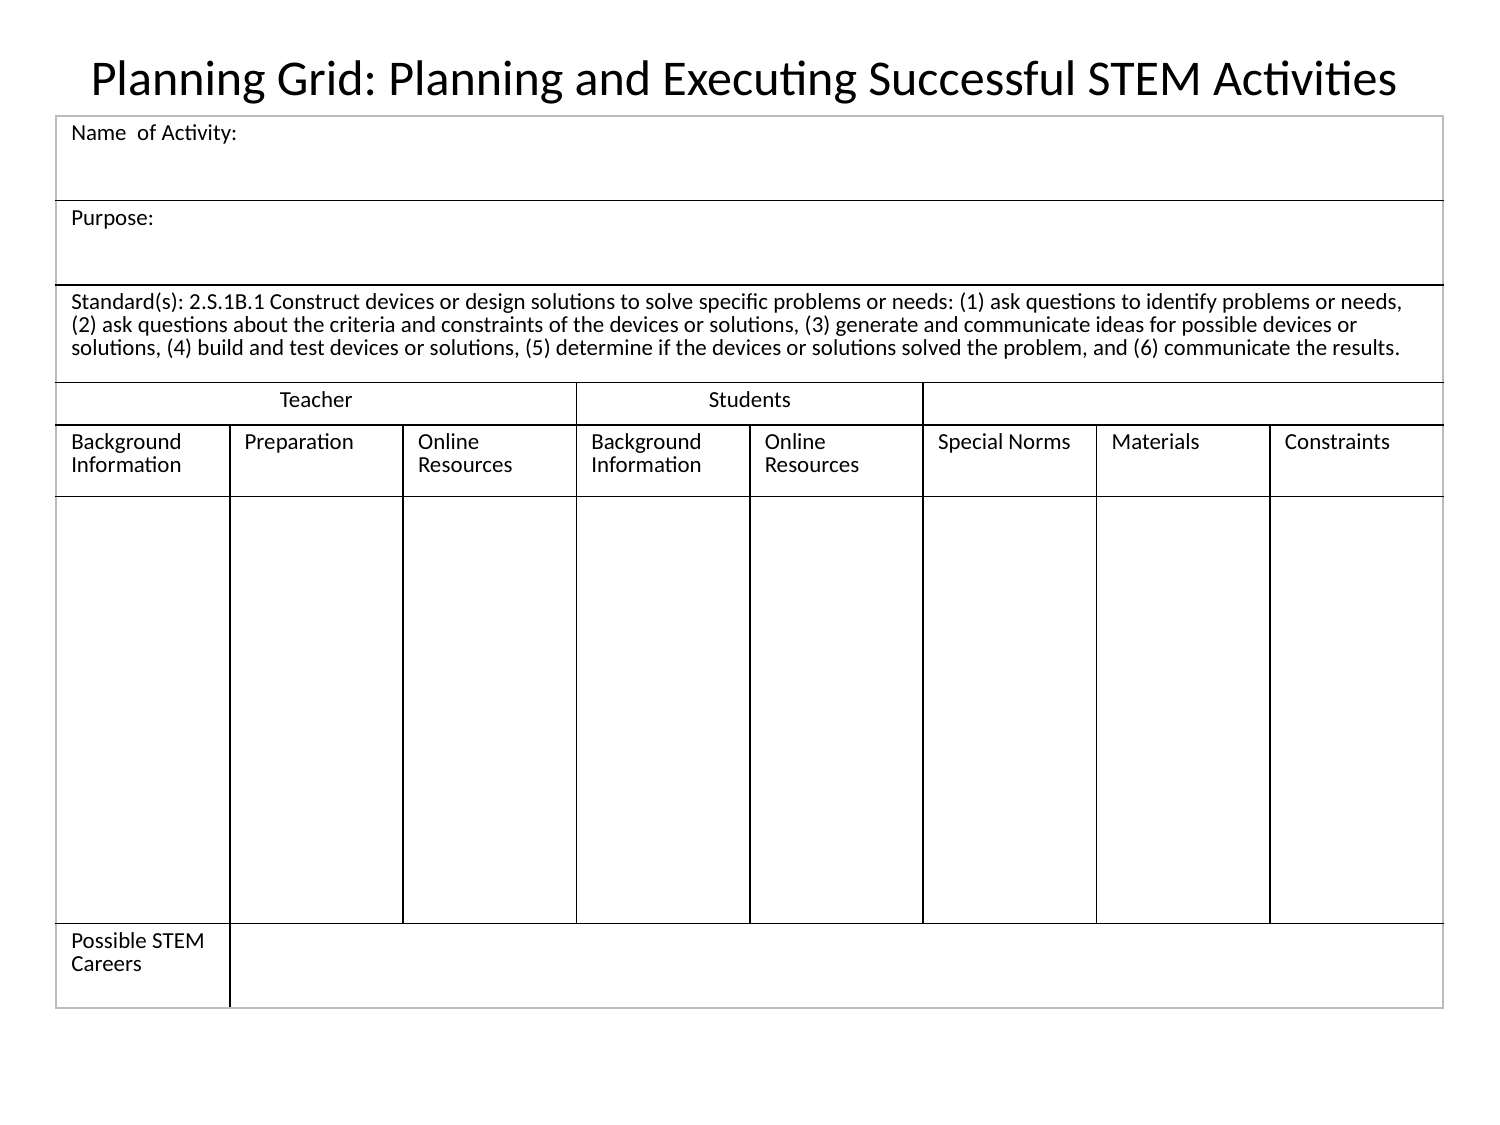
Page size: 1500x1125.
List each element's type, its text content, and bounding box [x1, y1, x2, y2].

table_cell [577, 497, 749, 923]
table_cell [404, 497, 576, 923]
table_header Name of Activity: [57, 117, 1442, 200]
table_cell [57, 497, 229, 923]
table_cell Constraints [1271, 426, 1442, 496]
table_cell Purpose: [57, 201, 1442, 284]
table_cell Standard(s): 2.S.1B.1 Construct devices or design solutions to solve specific problems or needs: (1) ask questions to identify problems or needs, (2) ask questions about the criteria and constraints of the devices or solutions, (3) generate and communicate ideas for possible devices or solutions, (4) build and test devices or solutions, (5) determine if the devices or solutions solved the problem, and (6) communicate the results. [57, 286, 1442, 382]
table_cell Preparation [231, 426, 402, 496]
table_cell [231, 497, 402, 923]
table_cell Students [577, 383, 922, 424]
table_cell Materials [1097, 426, 1269, 496]
table_cell [924, 383, 1442, 424]
table_cell Online Resources [751, 426, 922, 496]
table_cell Background Information [57, 426, 229, 496]
table_cell Online Resources [404, 426, 576, 496]
text_box Planning Grid: Planning and Executing Successful STEM Activities [0, 37, 1500, 113]
table_cell Special Norms [924, 426, 1096, 496]
table_cell [231, 924, 1442, 1007]
table_cell [1271, 497, 1442, 923]
table_cell Teacher [57, 383, 576, 424]
table_cell Background Information [577, 426, 749, 496]
table_cell [924, 497, 1096, 923]
table_cell [751, 497, 922, 923]
table_cell Possible STEM Careers [57, 924, 229, 1007]
table_cell [1097, 497, 1269, 923]
